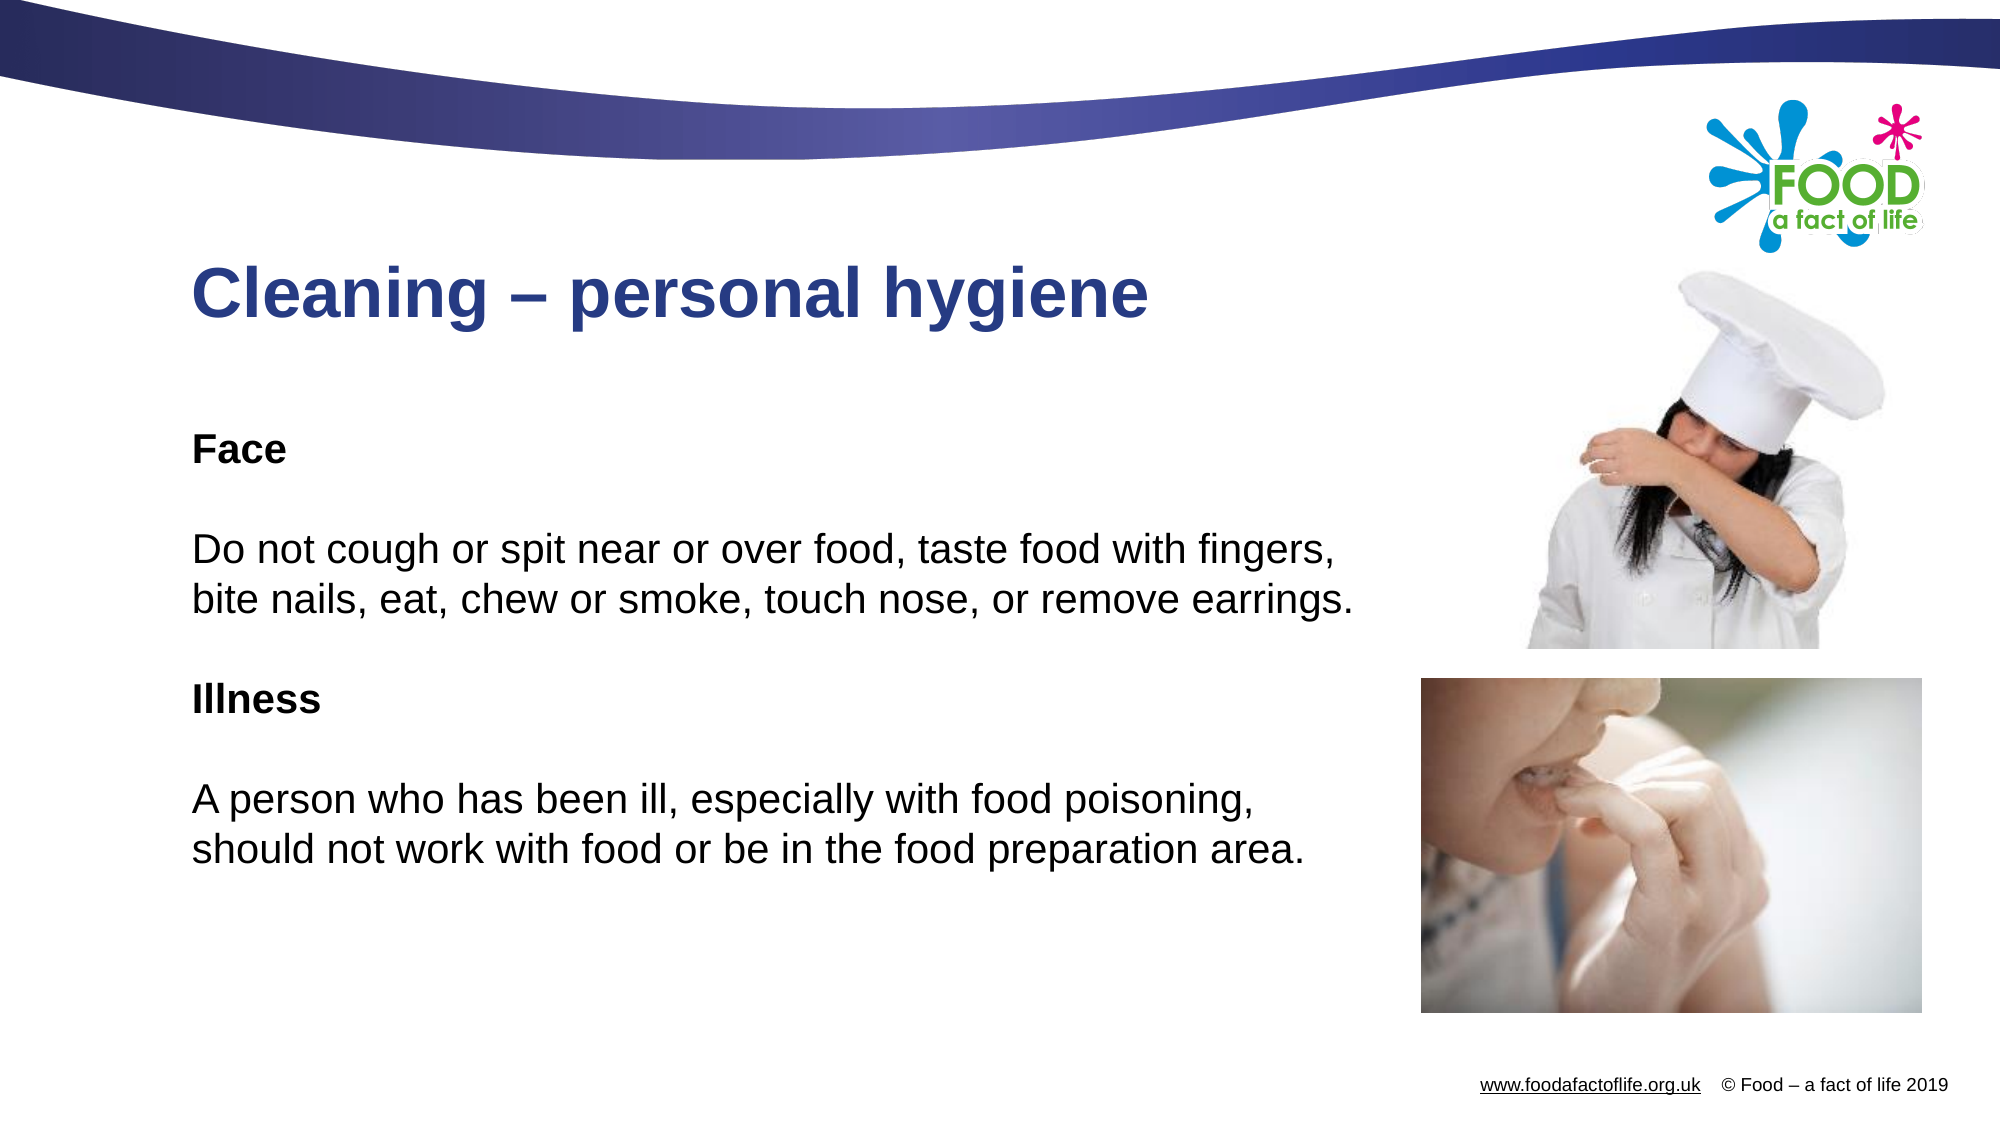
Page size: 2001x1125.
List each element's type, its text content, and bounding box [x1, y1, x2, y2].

title Cleaning – personal hygiene [191, 256, 1508, 375]
subtitle Face Do not cough or spit near or over food, taste food with fingers, bite nails, eat, chew or smoke, touch nose, or remove earrings. Illness A person who has been ill, especially with food poisoning, should not work with food or be in the food preparation area. [191, 421, 1381, 1013]
picture [0, 0, 2000, 1125]
